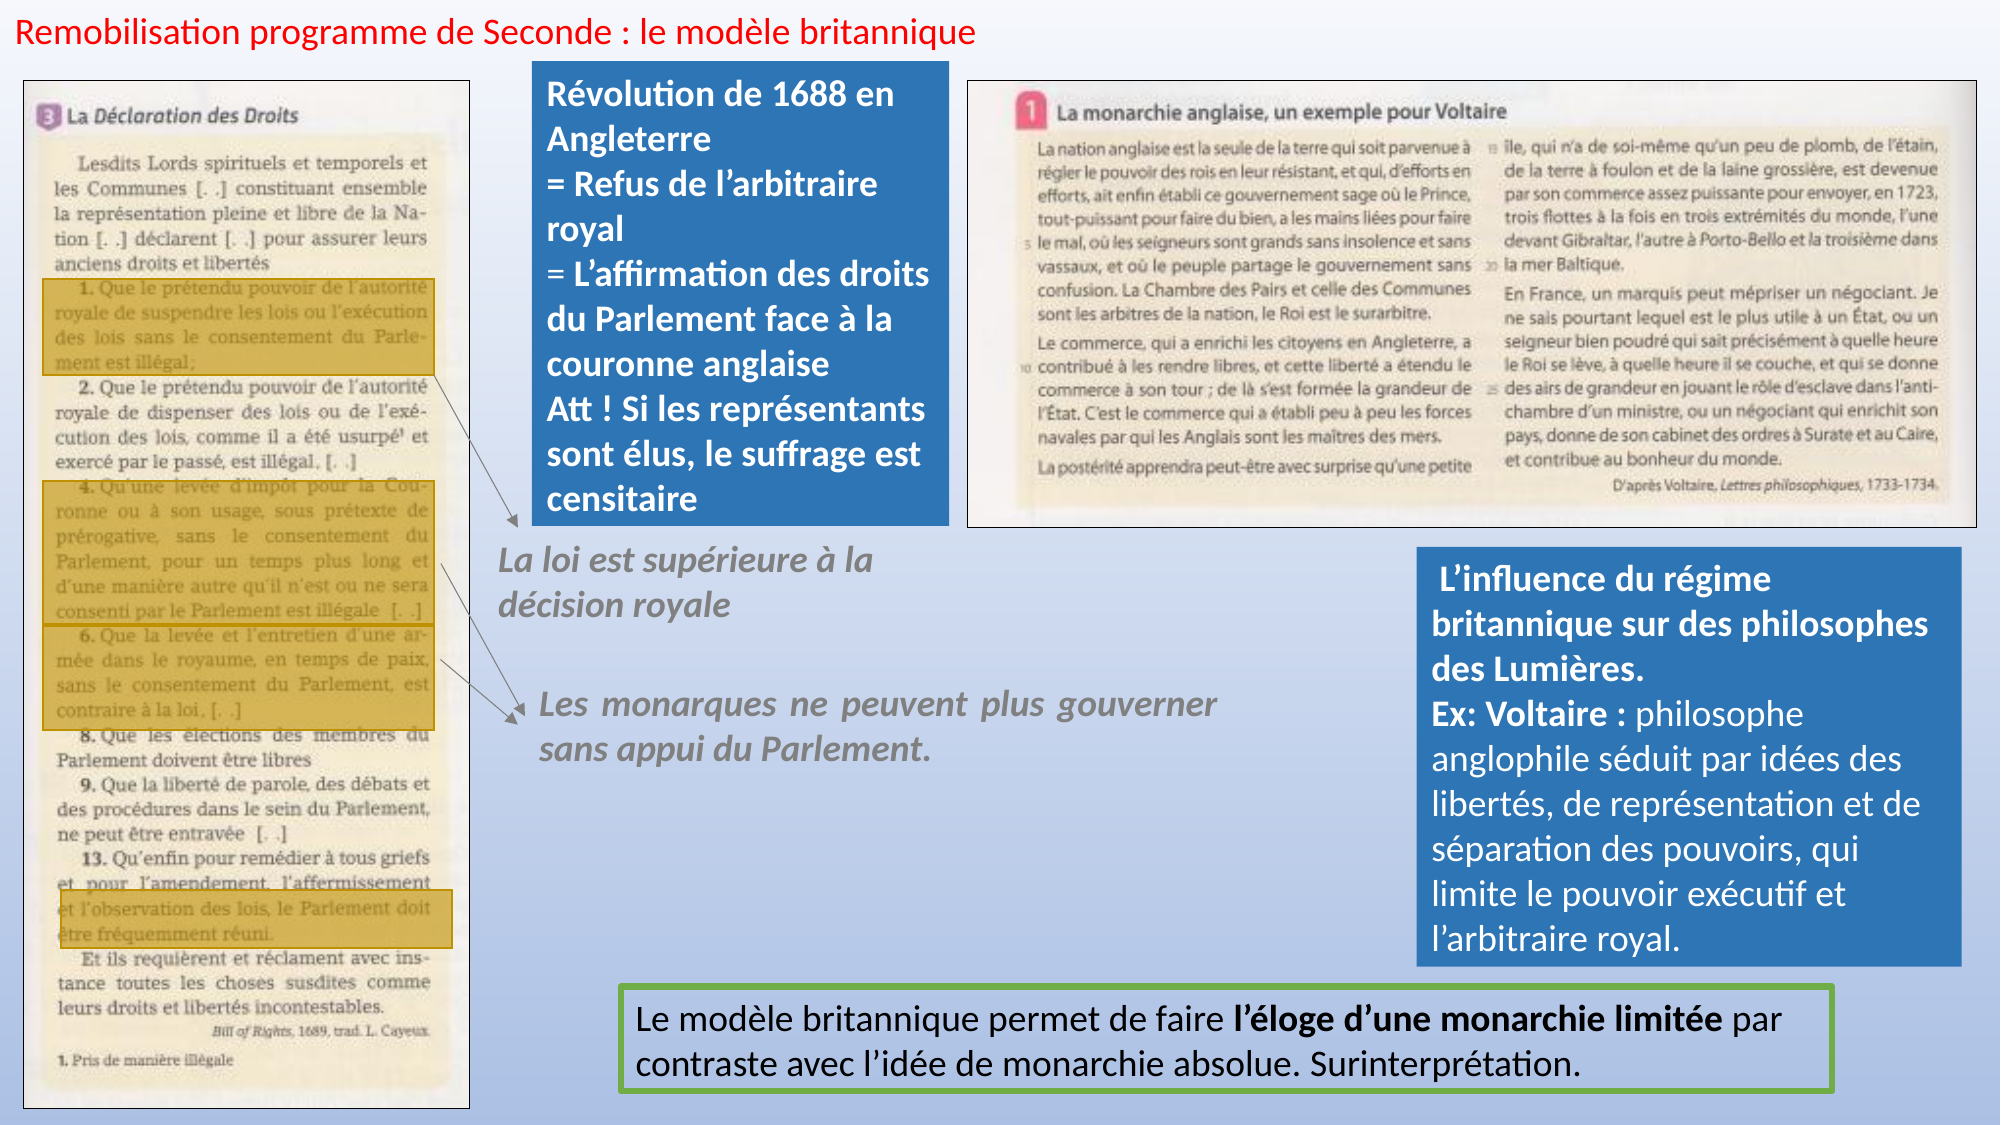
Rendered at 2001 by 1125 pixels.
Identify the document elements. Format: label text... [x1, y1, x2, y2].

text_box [433, 374, 518, 528]
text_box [440, 563, 525, 717]
text_box L’influence du régime britannique sur des philosophes des Lumières. Ex: Voltaire : philosophe anglophile séduit par idées des libertés, de représentation et de séparation des pouvoirs, qui limite le pouvoir exécutif et l’arbitraire royal. [1416, 546, 1962, 967]
picture [967, 80, 1977, 528]
text_box Remobilisation programme de Seconde : le modèle britannique [0, 0, 1140, 60]
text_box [440, 659, 518, 725]
text_box Révolution de 1688 en Angleterre = Refus de l’arbitraire royal = L’affirmation des droits du Parlement face à la couronne anglaise Att ! Si les représentants sont élus, le suffrage est censitaire [531, 61, 950, 526]
text_box Le modèle britannique permet de faire l’éloge d’une monarchie limitée par contraste avec l’idée de monarchie absolue. Surinterprétation. [620, 986, 1833, 1092]
text_box Les monarques ne peuvent plus gouverner sans appui du Parlement. [524, 671, 1233, 777]
picture [23, 80, 470, 1109]
text_box La loi est supérieure à la décision royale [483, 527, 1010, 633]
